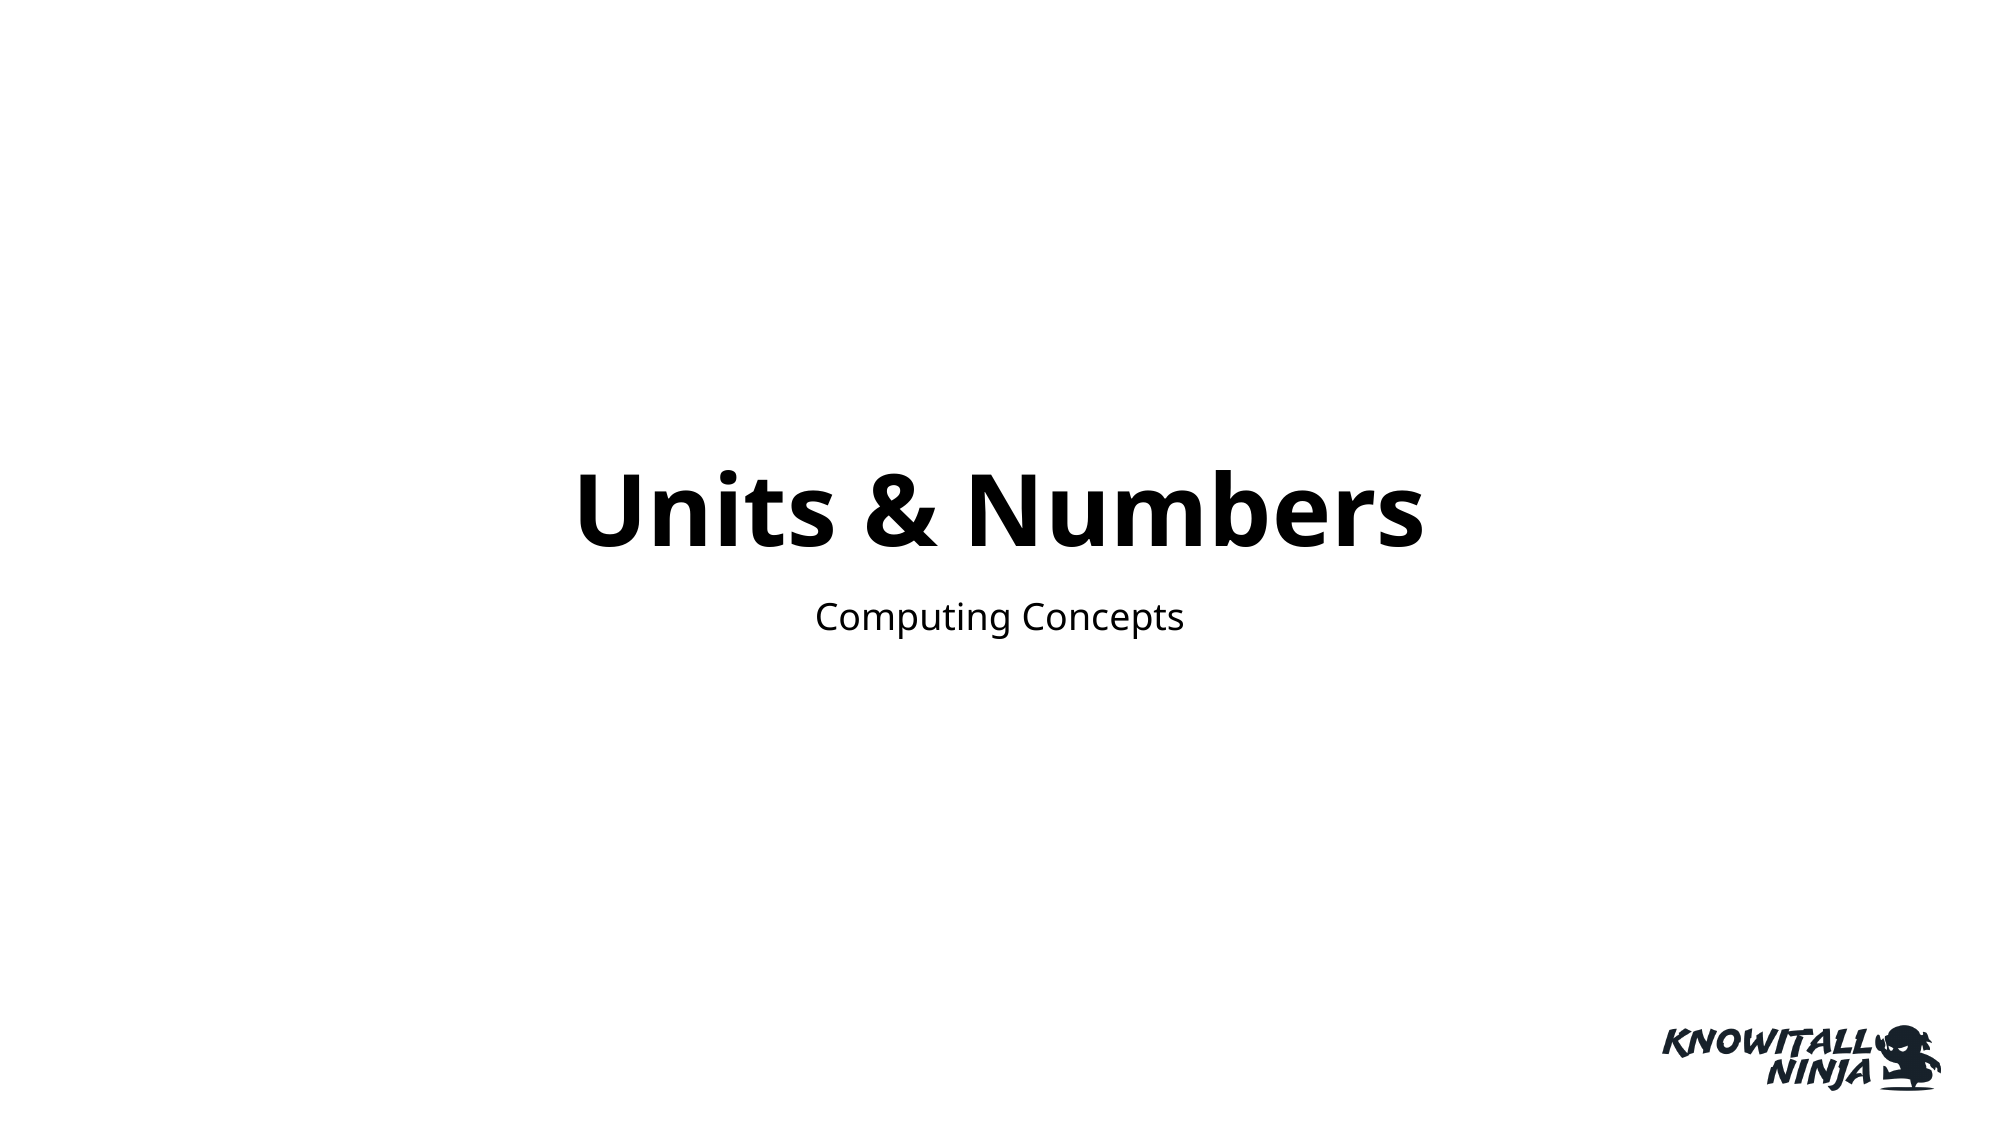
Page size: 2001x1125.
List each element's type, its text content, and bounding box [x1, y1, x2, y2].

title Units & Numbers [249, 184, 1750, 576]
subtitle Computing Concepts [249, 590, 1750, 863]
picture [1662, 1025, 1941, 1091]
